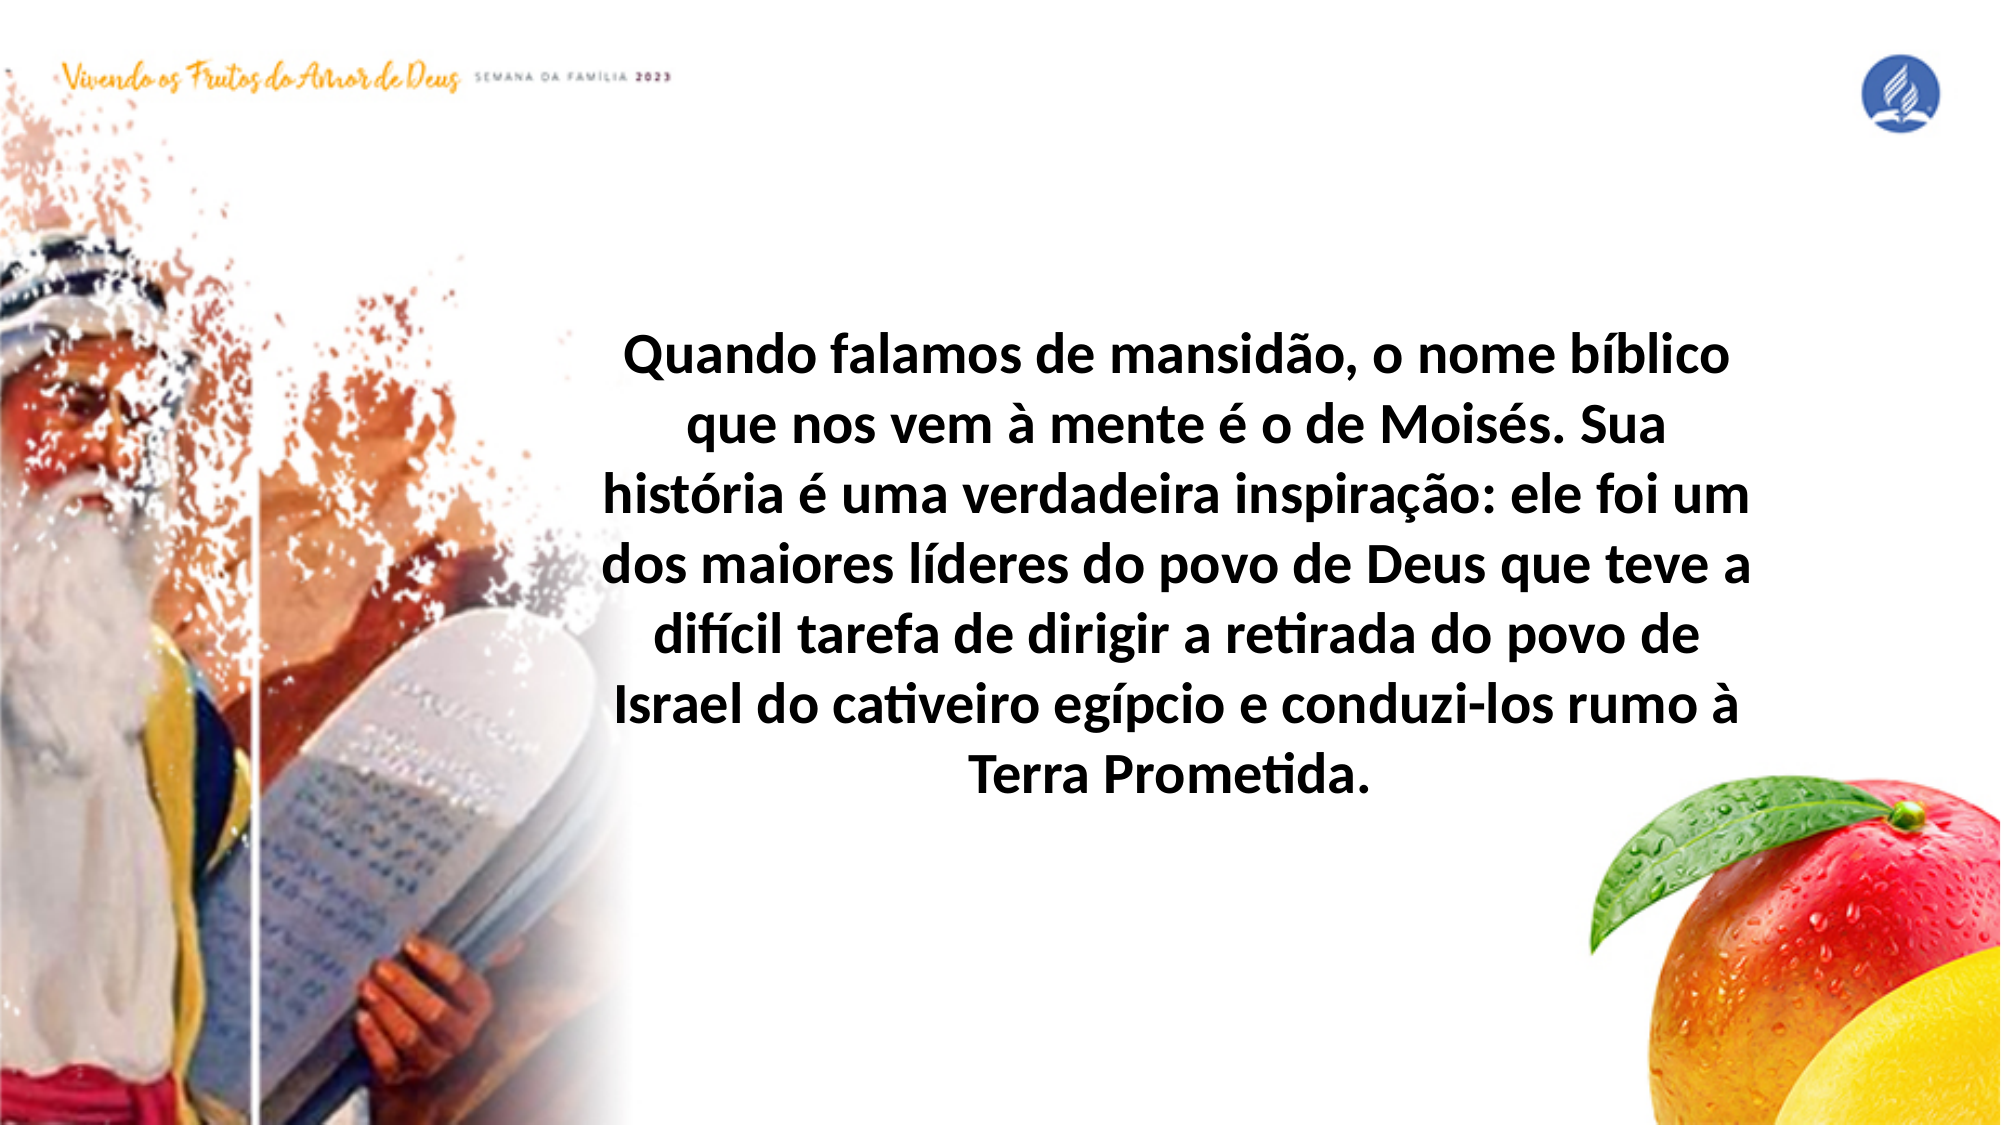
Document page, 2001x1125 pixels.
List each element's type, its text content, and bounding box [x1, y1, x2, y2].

text_box Quando falamos de mansidão, o nome bíblico que nos vem à mente é o de Moisés. Sua história é uma verdadeira inspiração: ele foi um dos maiores líderes do povo de Deus que teve a difícil tarefa de dirigir a retirada do povo de Israel do cativeiro egípcio e conduzi-los rumo à Terra Prometida. [569, 307, 1792, 813]
picture [0, 0, 2001, 1125]
